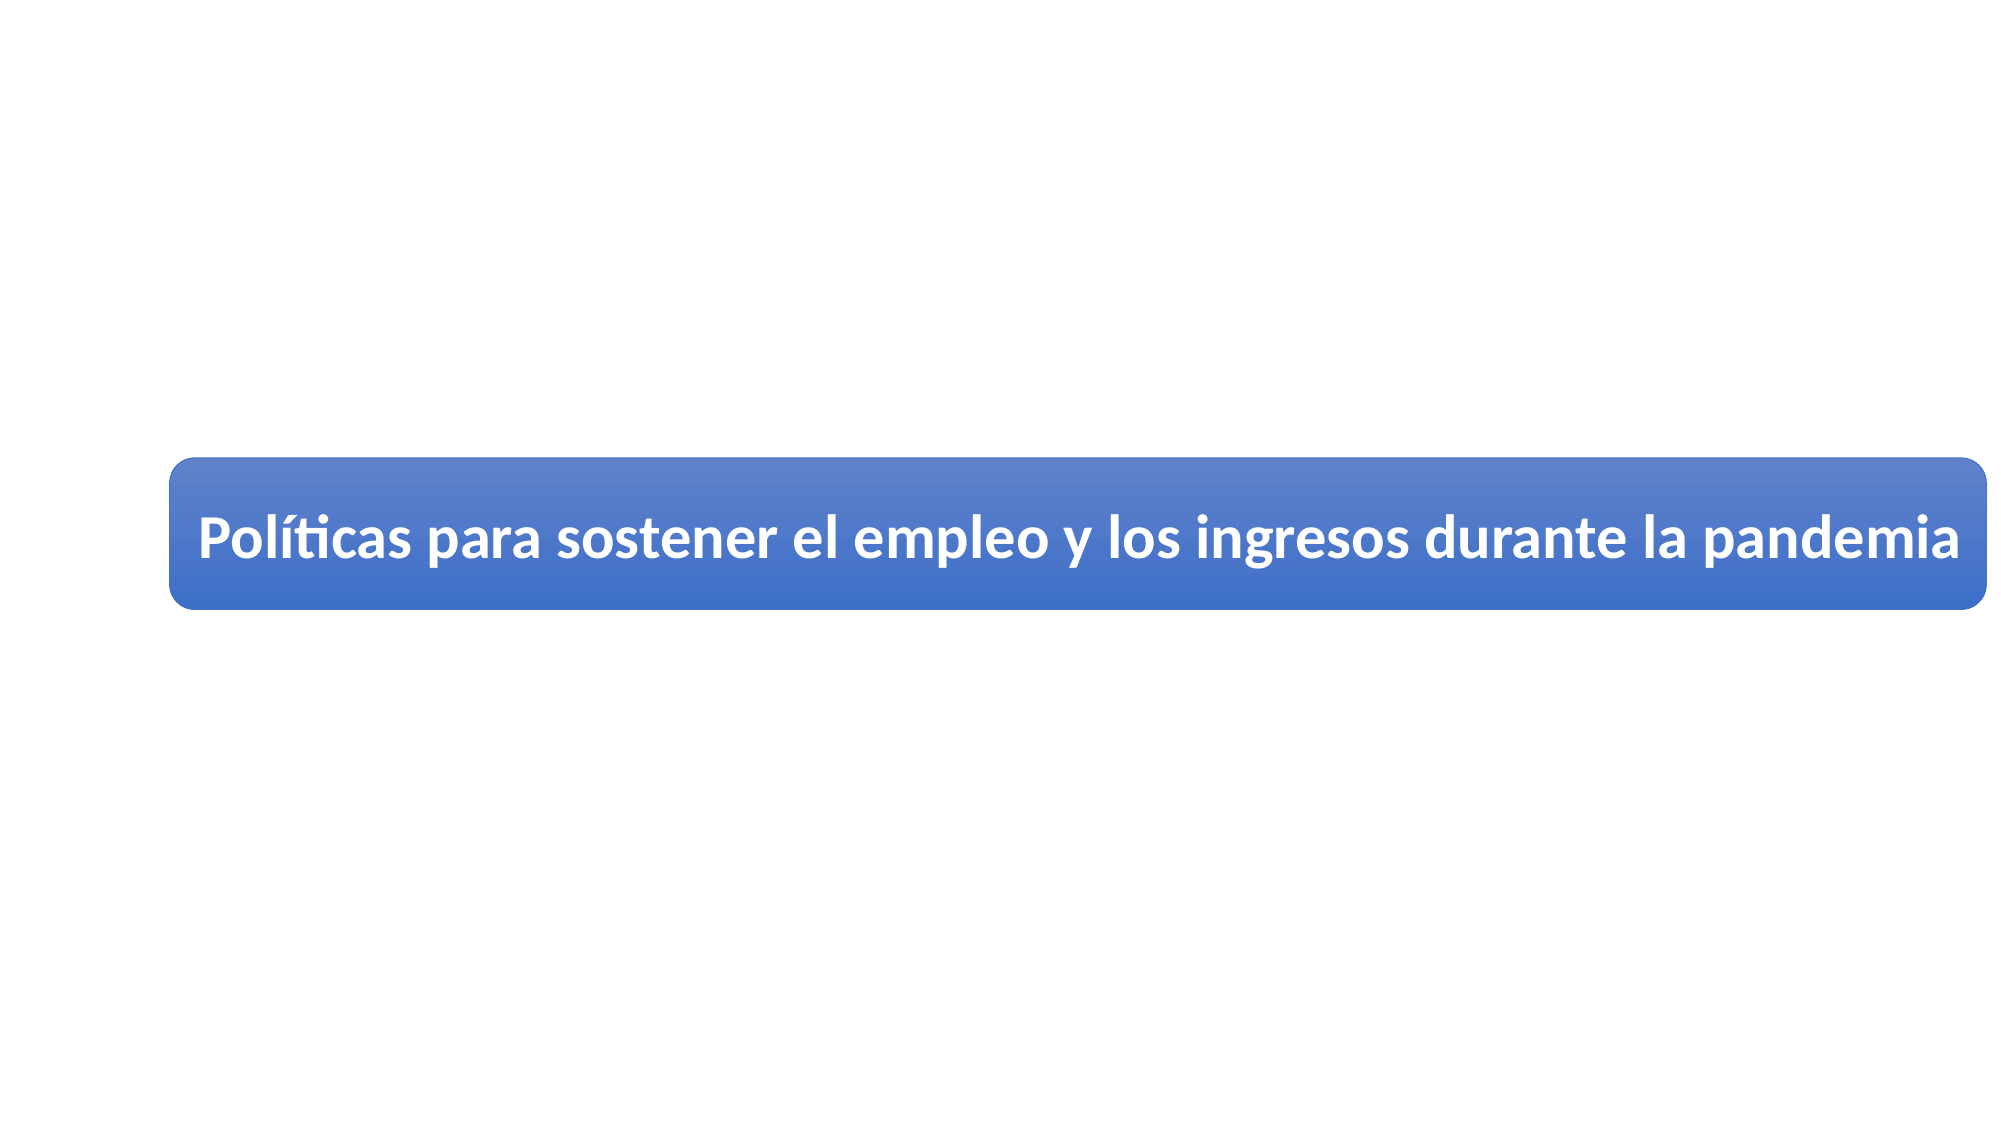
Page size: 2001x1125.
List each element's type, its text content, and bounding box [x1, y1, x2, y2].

text_box Políticas para sostener el empleo y los ingresos durante la pandemia [169, 457, 1987, 610]
